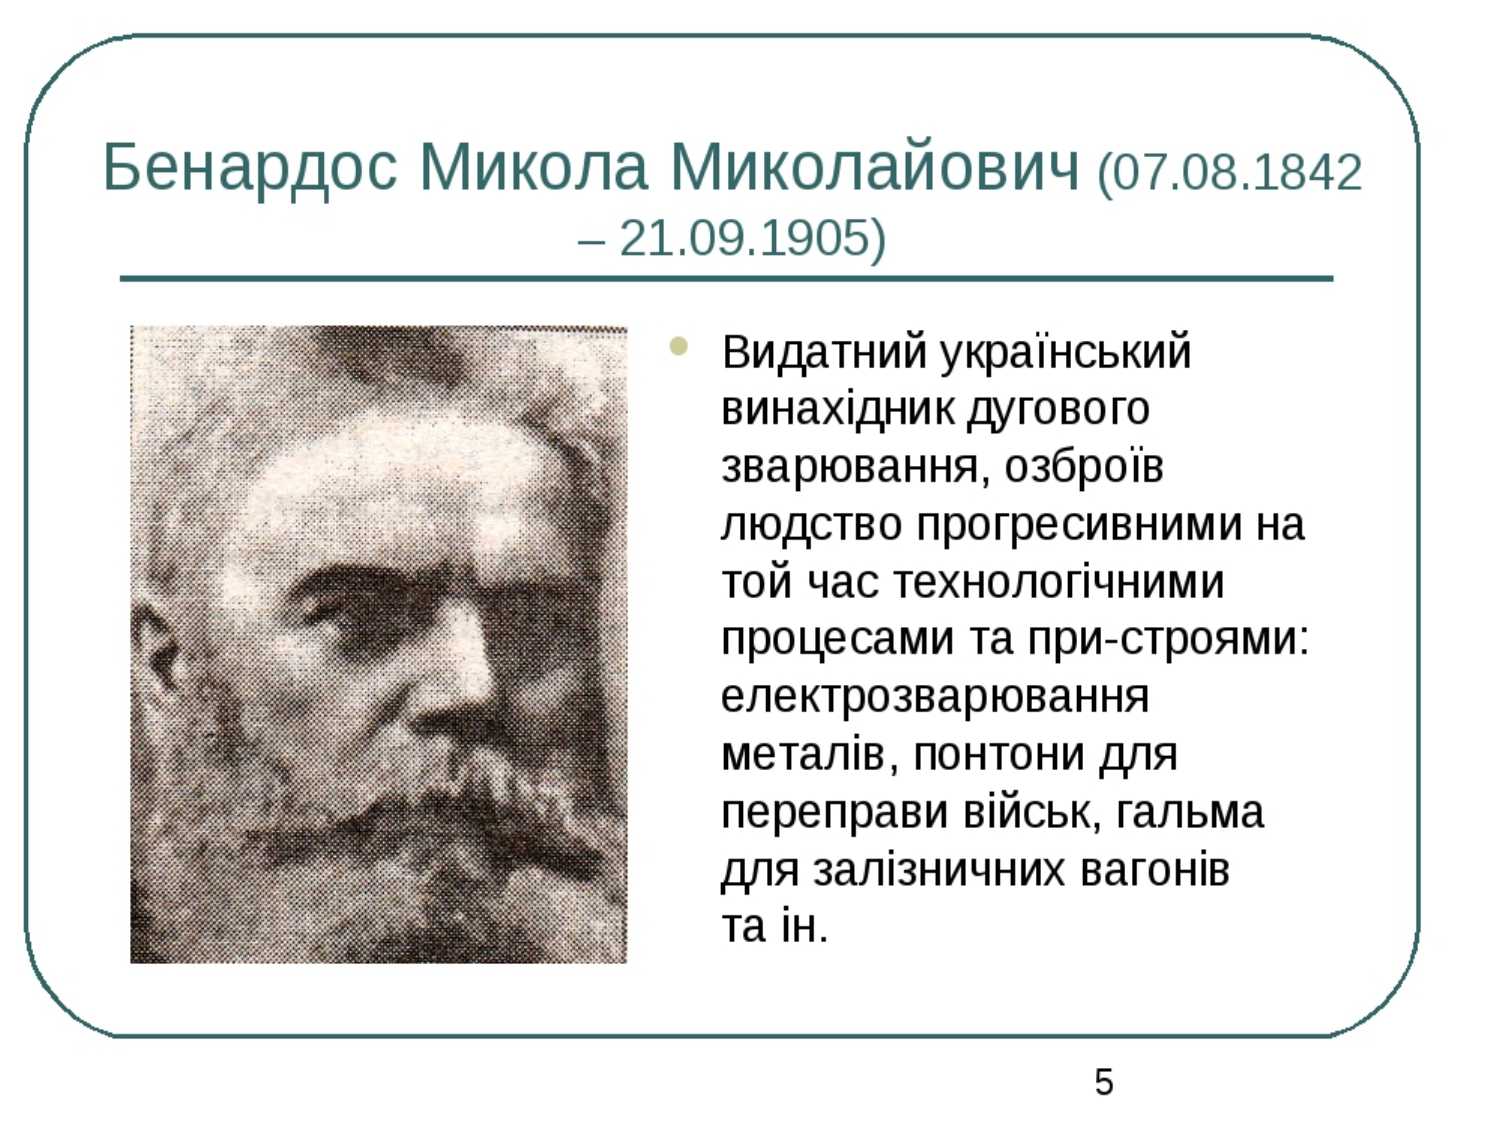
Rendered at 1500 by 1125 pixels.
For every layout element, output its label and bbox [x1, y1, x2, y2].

list [0, 0, 1442, 1125]
